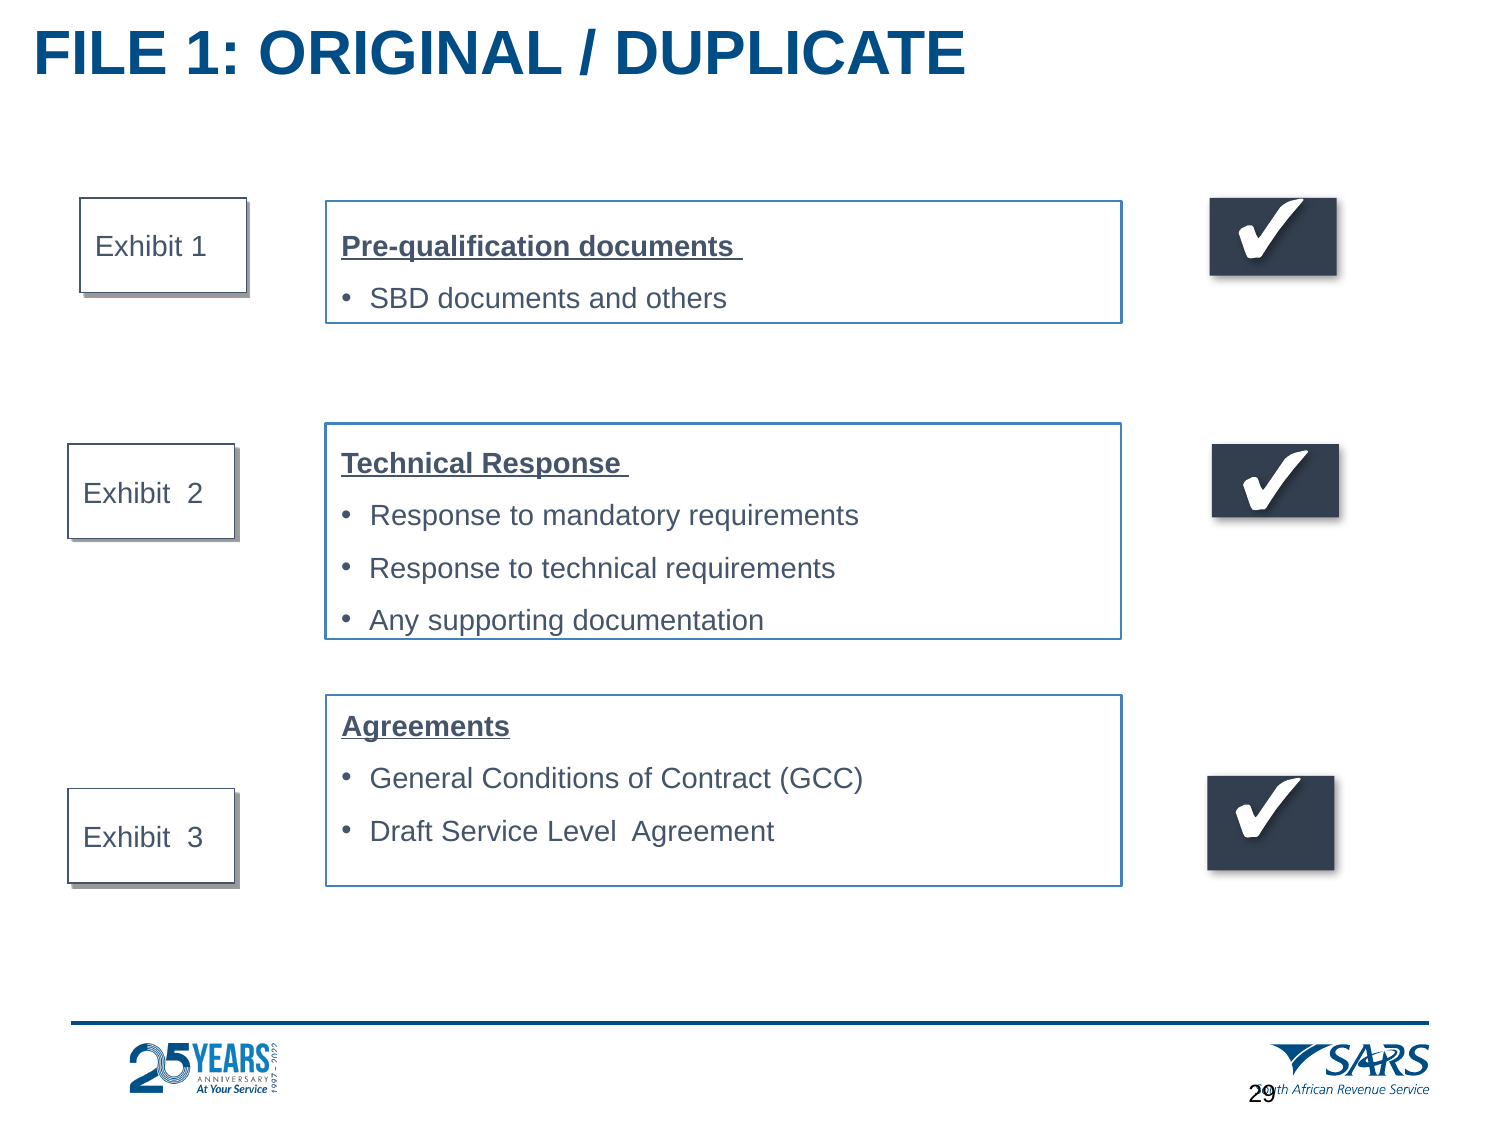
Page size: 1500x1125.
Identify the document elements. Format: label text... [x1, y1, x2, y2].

slide_number 28 [1191, 1076, 1333, 1108]
text_box [1211, 444, 1339, 518]
text_box Exhibit 1 [79, 197, 247, 293]
text_box Exhibit 3 [68, 788, 235, 884]
text_box Pre-qualification documents SBD documents and others [325, 201, 1122, 324]
text_box [1243, 450, 1308, 511]
text_box Agreements General Conditions of Contract (GCC) Draft Service Level Agreement [325, 694, 1122, 886]
text_box Technical Response Response to mandatory requirements Response to technical requirements Any supporting documentation [325, 423, 1122, 640]
text_box [1209, 197, 1337, 276]
text_box [1235, 777, 1301, 838]
text_box Exhibit 2 [68, 444, 235, 539]
text_box FILE 1: ORIGINAL / DUPLICATE [18, 12, 1500, 101]
text_box [1238, 198, 1304, 259]
text_box [1207, 775, 1335, 871]
